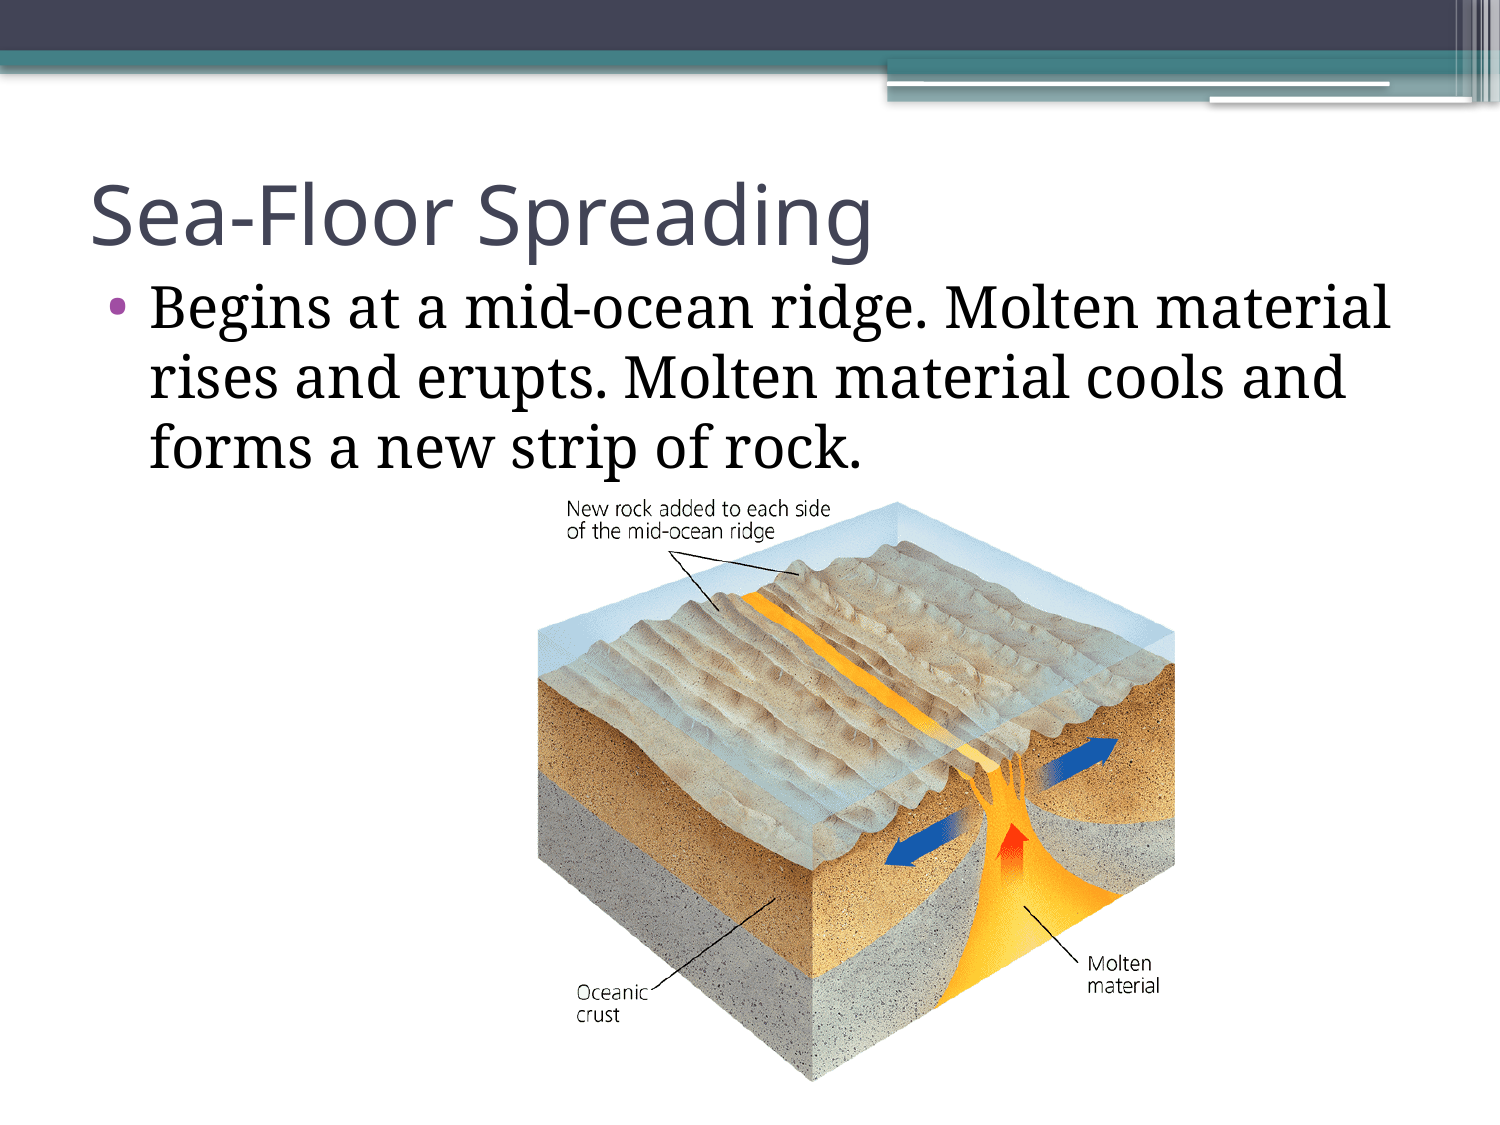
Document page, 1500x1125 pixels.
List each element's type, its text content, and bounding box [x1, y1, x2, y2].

title Sea-Floor Spreading [75, 125, 1425, 262]
picture [537, 499, 1176, 1083]
list Begins at a mid-ocean ridge. Molten material rises and erupts. Molten material cools and forms a new strip of rock. [75, 262, 1425, 1079]
